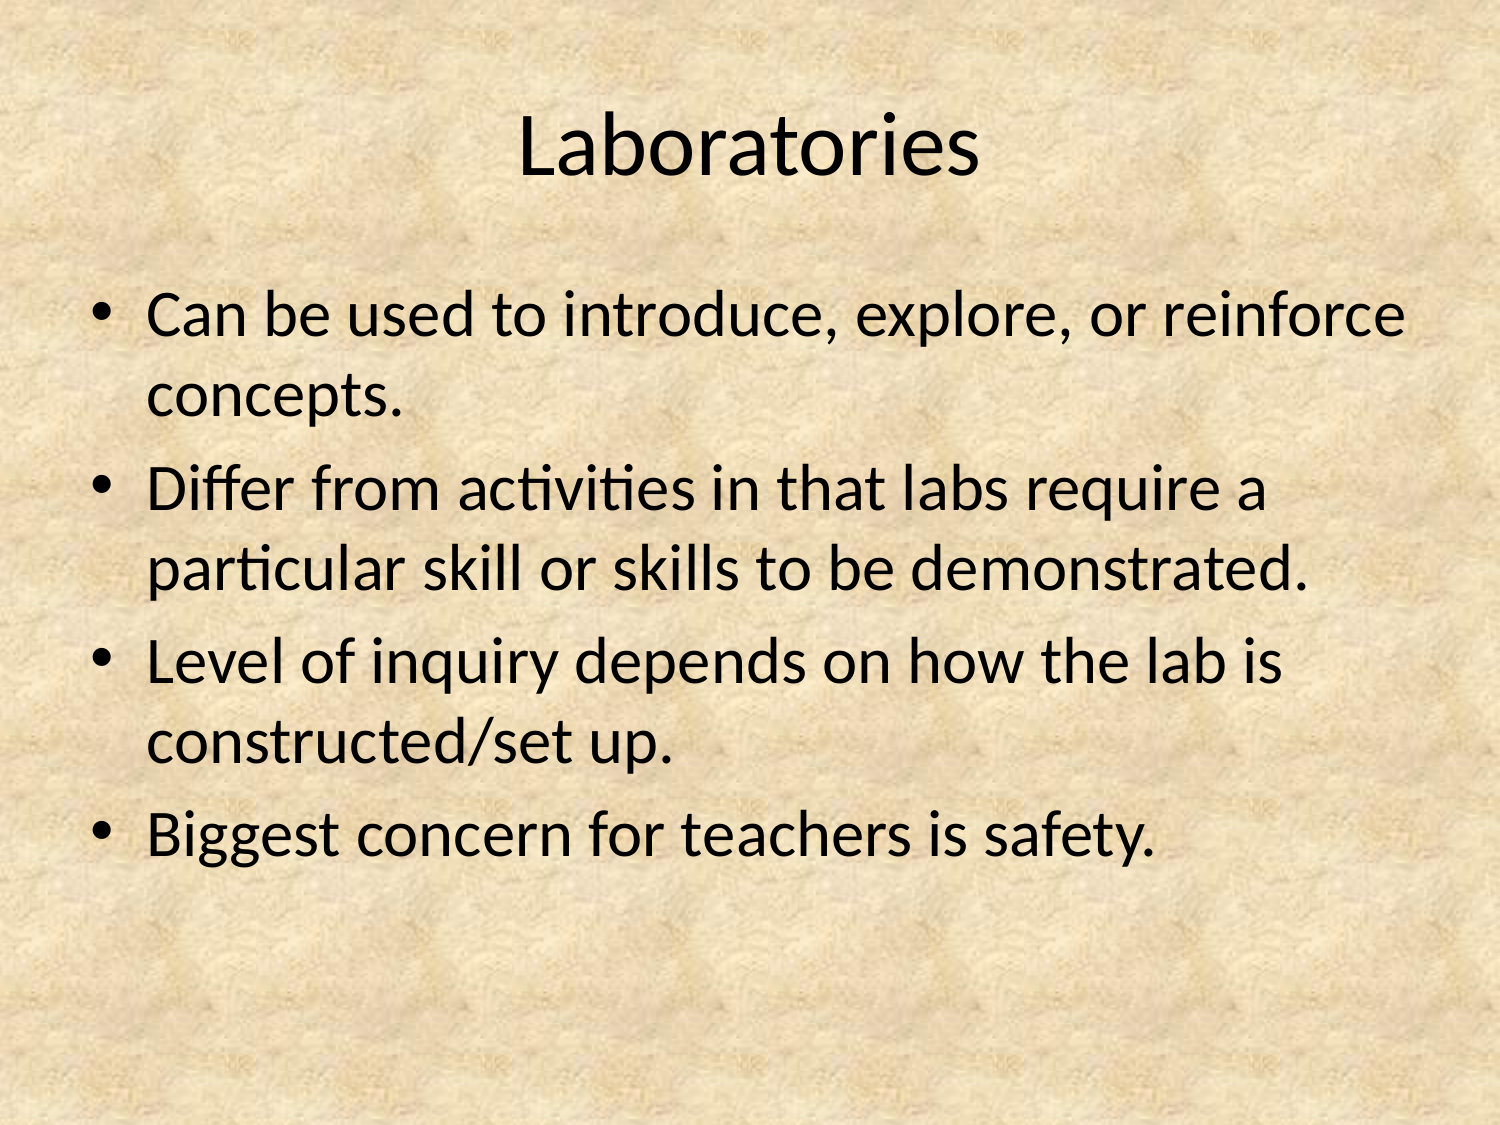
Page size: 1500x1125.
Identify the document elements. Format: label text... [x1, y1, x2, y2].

list Can be used to introduce, explore, or reinforce concepts. Differ from activities in that labs require a particular skill or skills to be demonstrated. Level of inquiry depends on how the lab is constructed/set up. Biggest concern for teachers is safety. [75, 262, 1425, 1005]
title Laboratories [75, 45, 1425, 233]
picture [0, 0, 1500, 1125]
